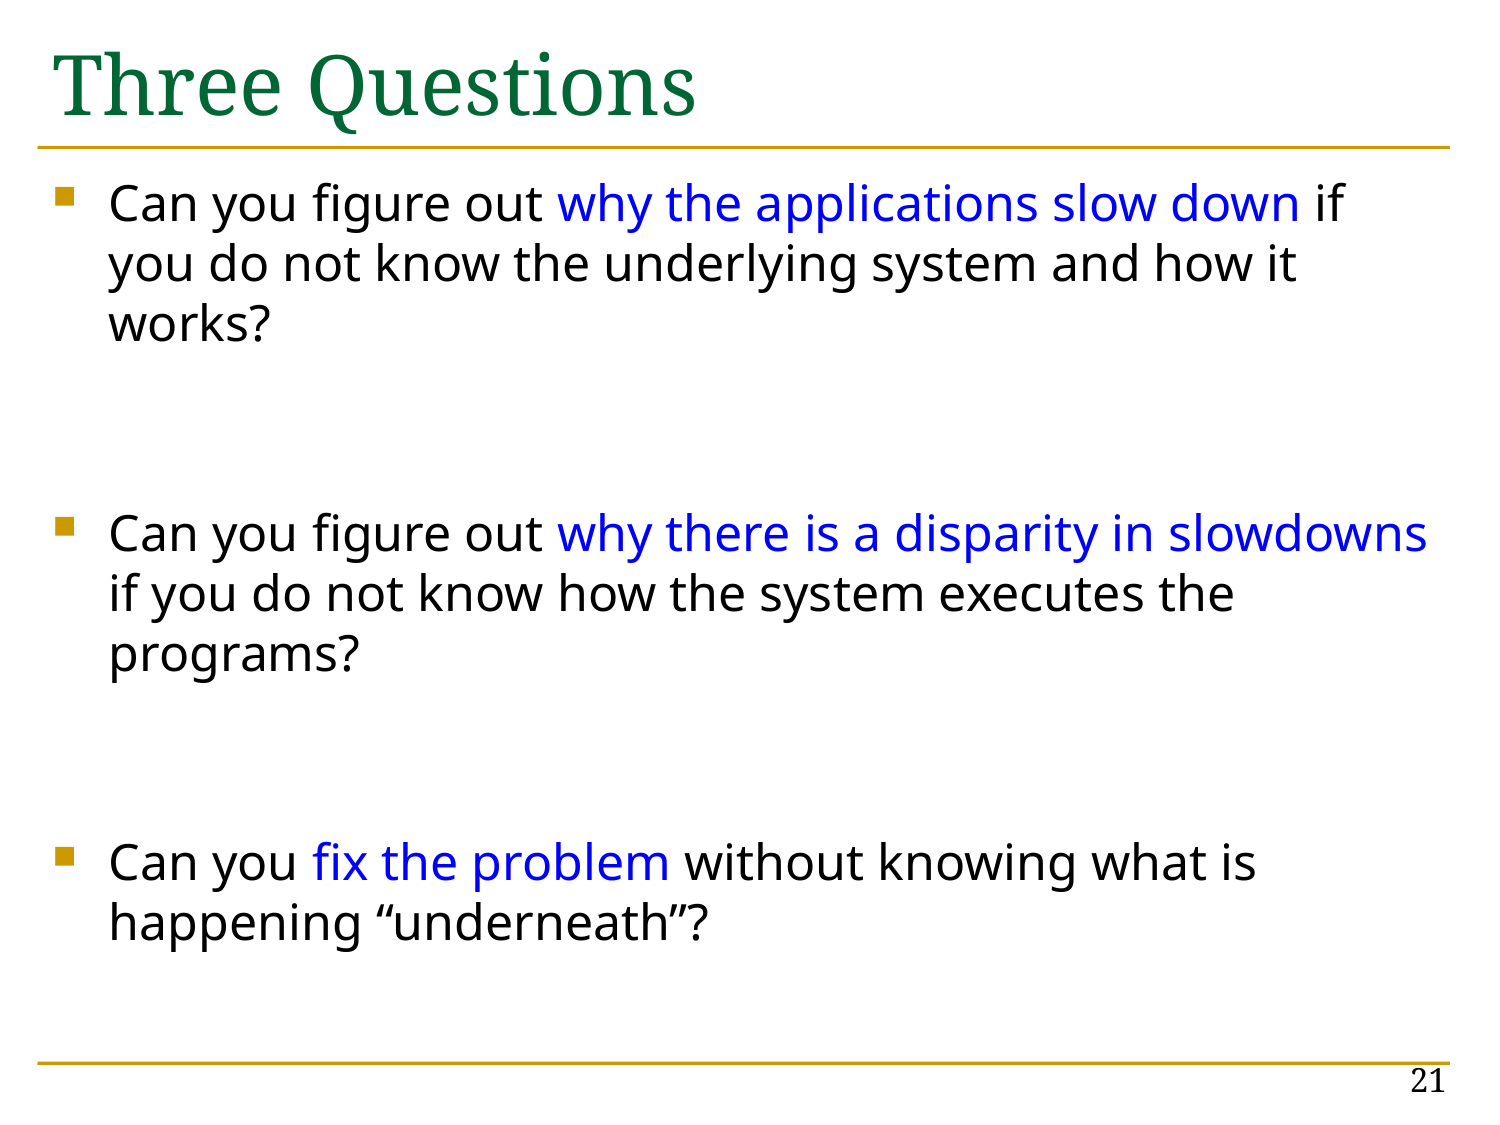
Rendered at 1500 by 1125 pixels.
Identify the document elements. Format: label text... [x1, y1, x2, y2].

list Can you figure out why the applications slow down if you do not know the underlying system and how it works? Can you figure out why there is a disparity in slowdowns if you do not know how the system executes the programs? Can you fix the problem without knowing what is happening “underneath”? [37, 163, 1450, 1016]
title Three Questions [37, 24, 1450, 163]
slide_number 21 [1111, 1036, 1462, 1112]
